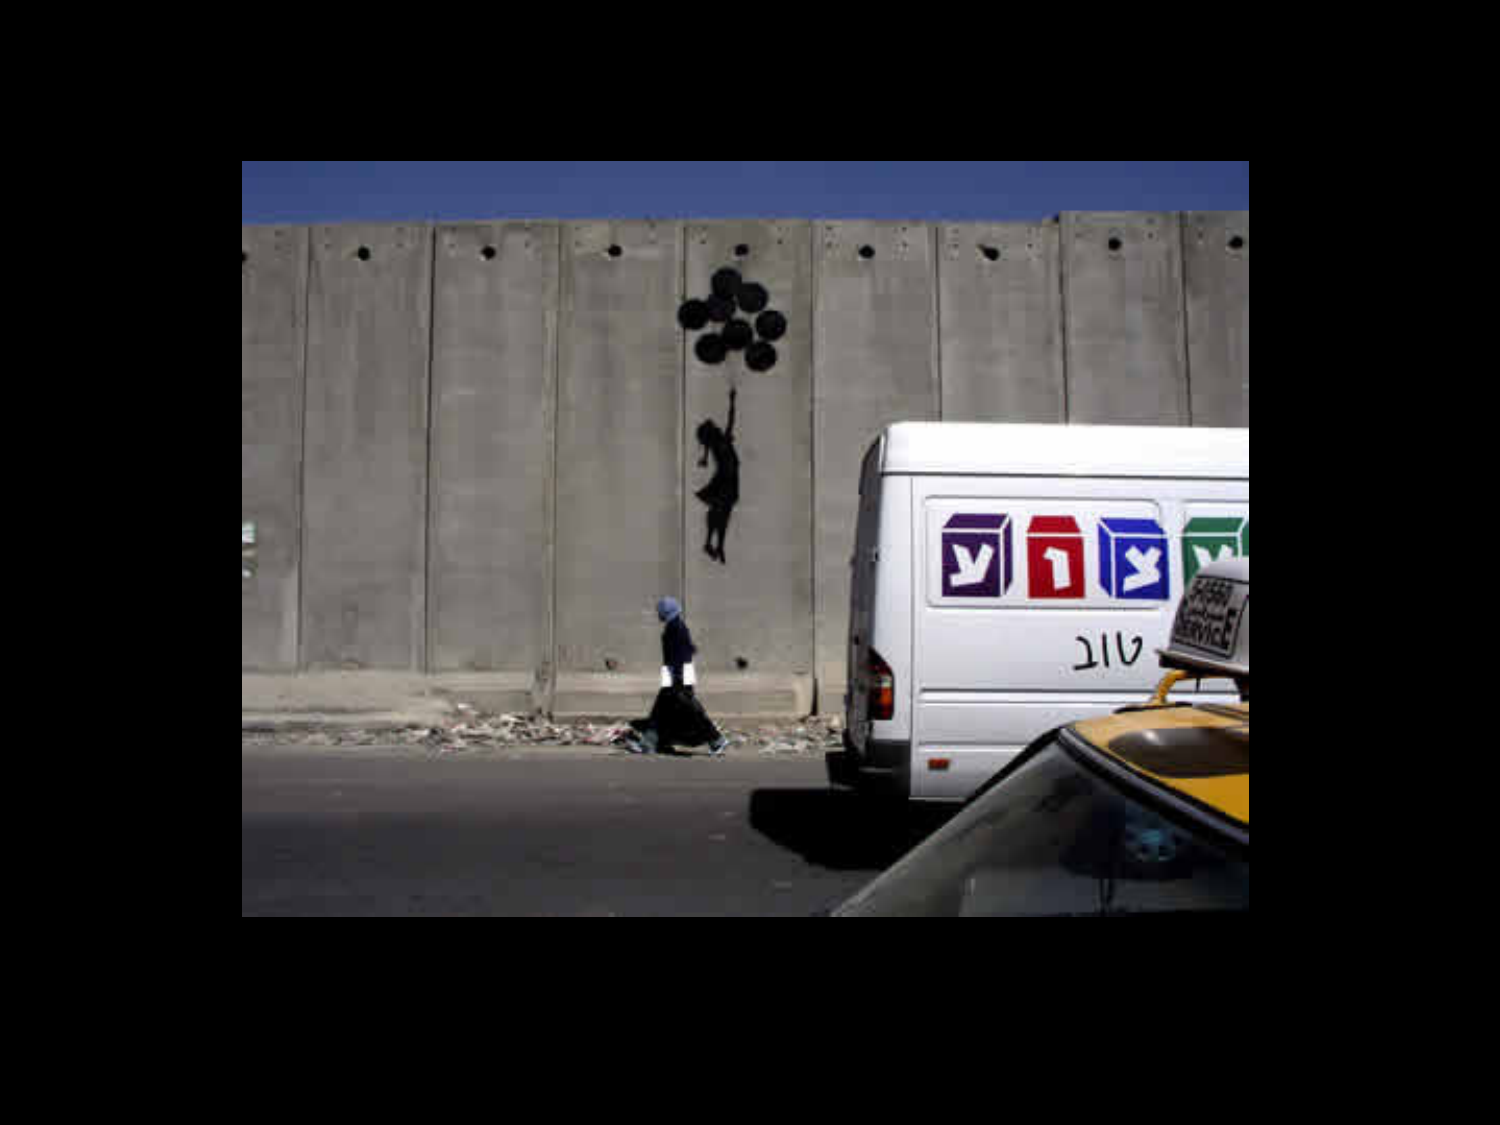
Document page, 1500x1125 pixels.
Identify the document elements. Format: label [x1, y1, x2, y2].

picture [241, 161, 1249, 917]
